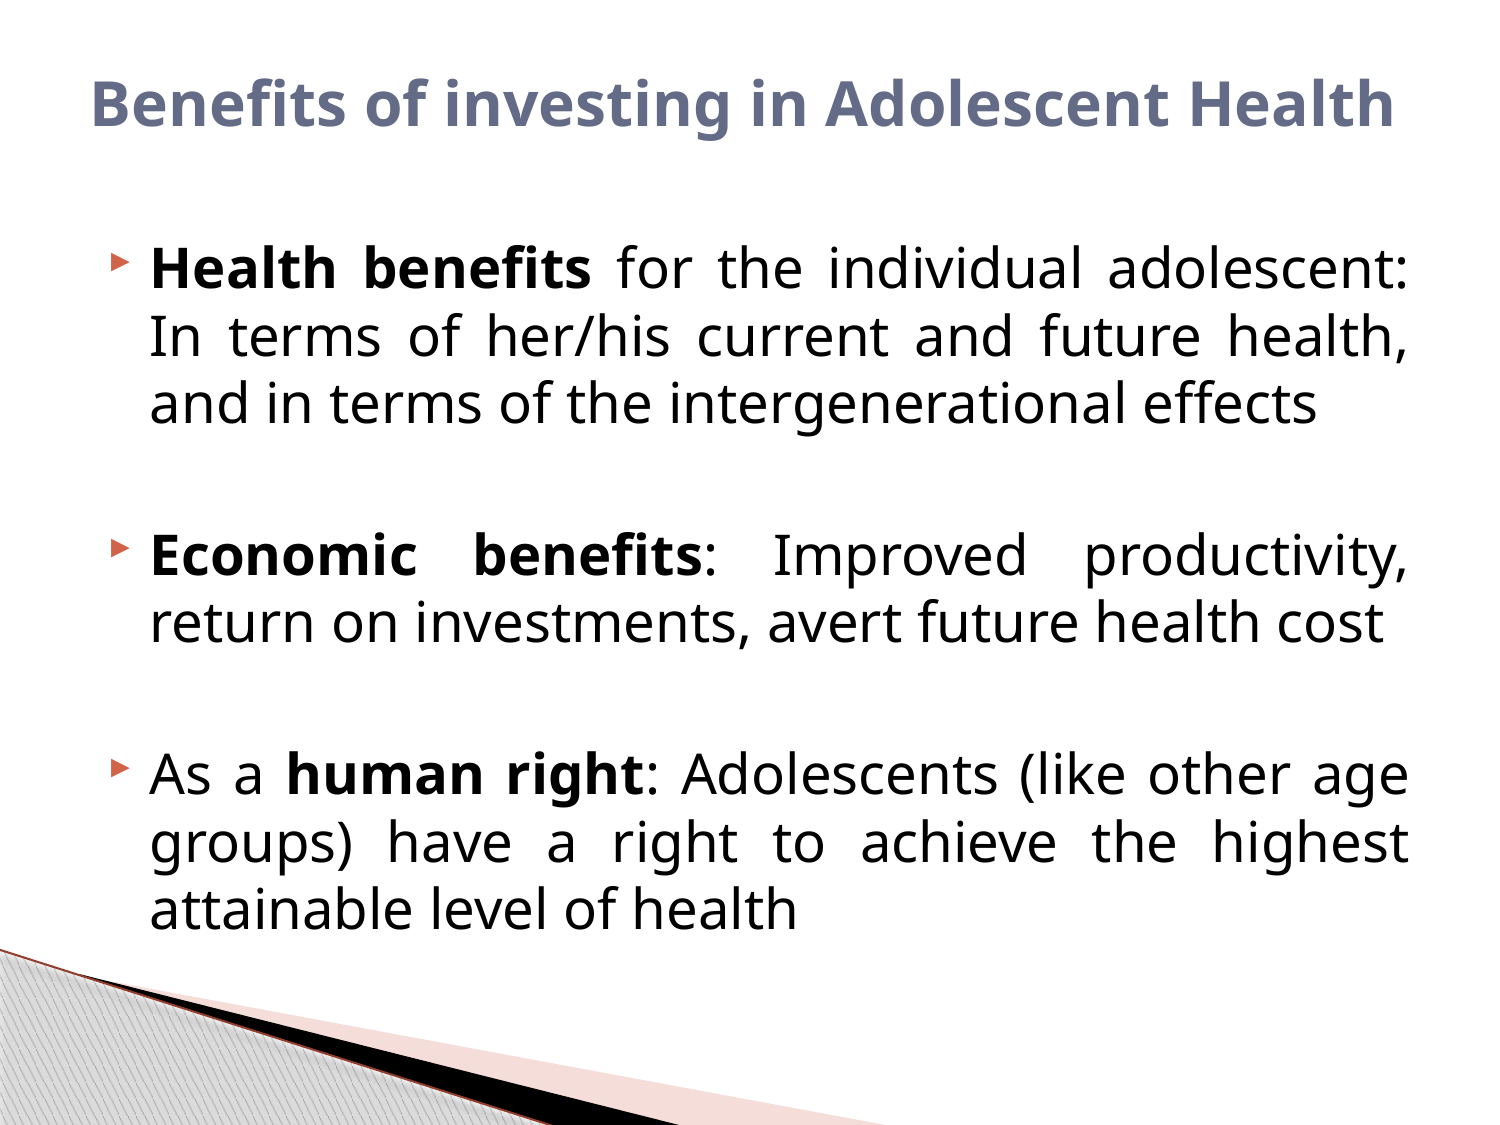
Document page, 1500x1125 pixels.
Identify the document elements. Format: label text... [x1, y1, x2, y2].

title Benefits of investing in Adolescent Health [75, 45, 1425, 233]
list Health benefits for the individual adolescent: In terms of her/his current and future health, and in terms of the intergenerational effects Economic benefits: Improved productivity, return on investments, avert future health cost As a human right: Adolescents (like other age groups) have a right to achieve the highest attainable level of health [74, 224, 1426, 1125]
